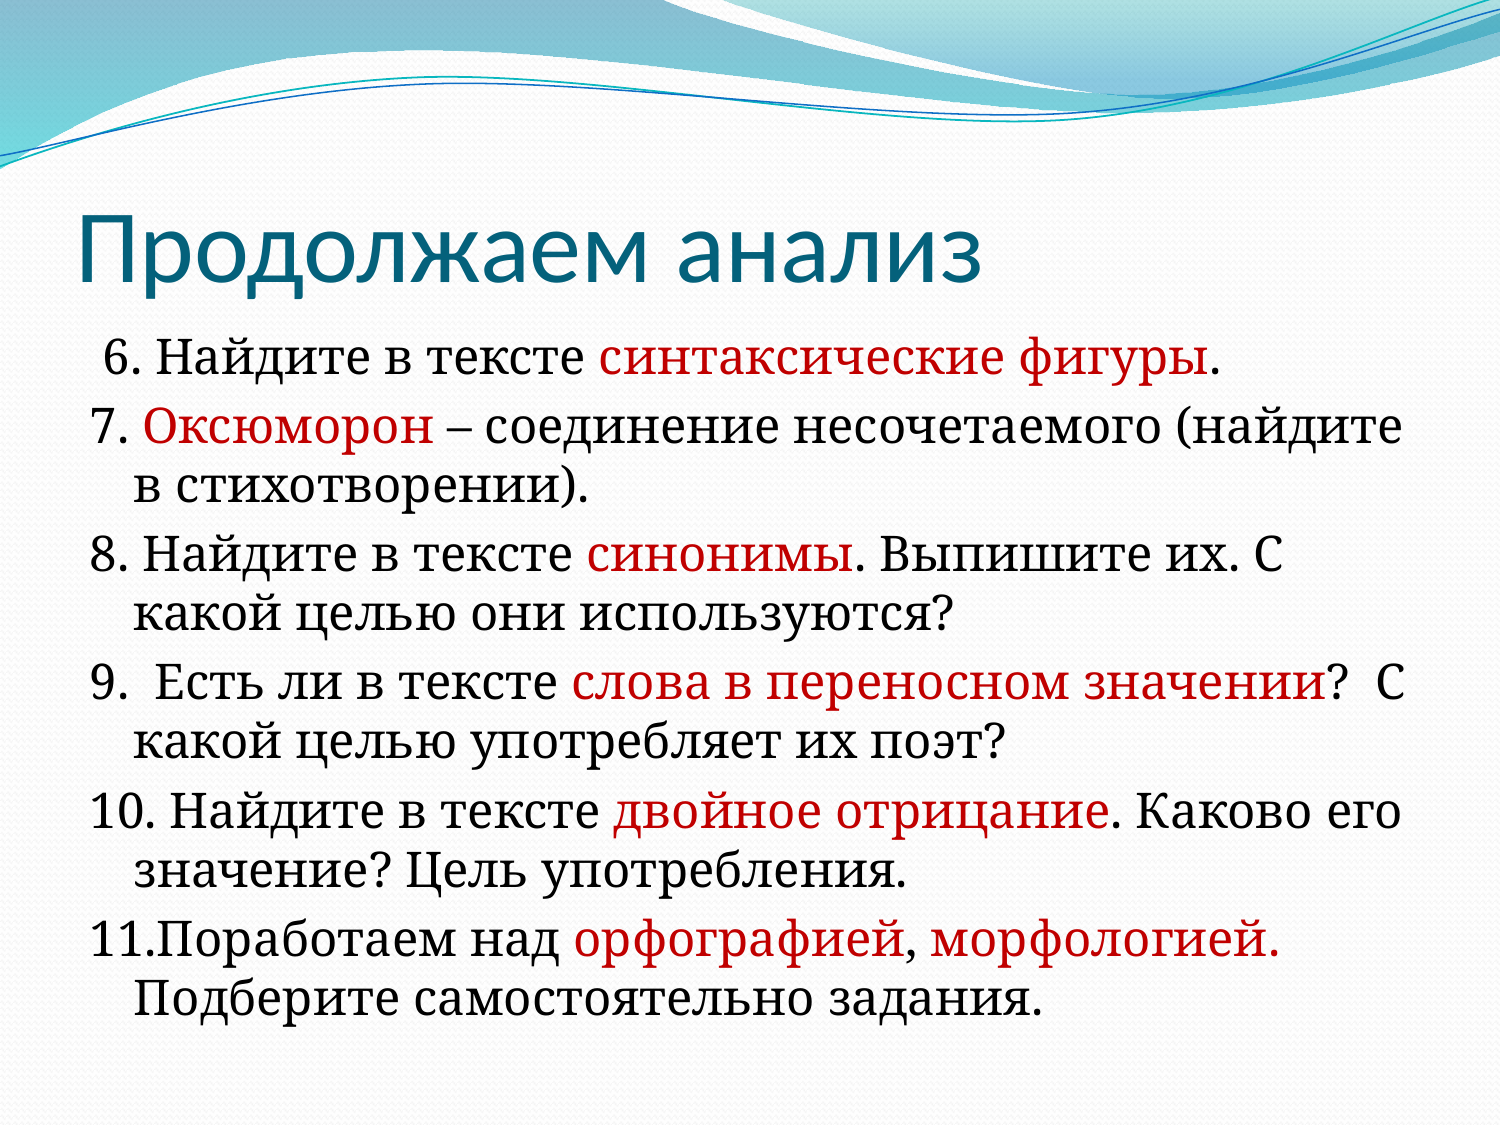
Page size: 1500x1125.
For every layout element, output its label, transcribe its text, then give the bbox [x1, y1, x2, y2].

title Продолжаем анализ [75, 115, 1425, 303]
list 6. Найдите в тексте синтаксические фигуры. 7. Оксюморон – соединение несочетаемого (найдите в стихотворении). 8. Найдите в тексте синонимы. Выпишите их. С какой целью они используются? 9. Есть ли в тексте слова в переносном значении? С какой целью употребляет их поэт? 10. Найдите в тексте двойное отрицание. Каково его значение? Цель употребления. 11.Поработаем над орфографией, морфологией. Подберите самостоятельно задания. [75, 317, 1425, 1038]
